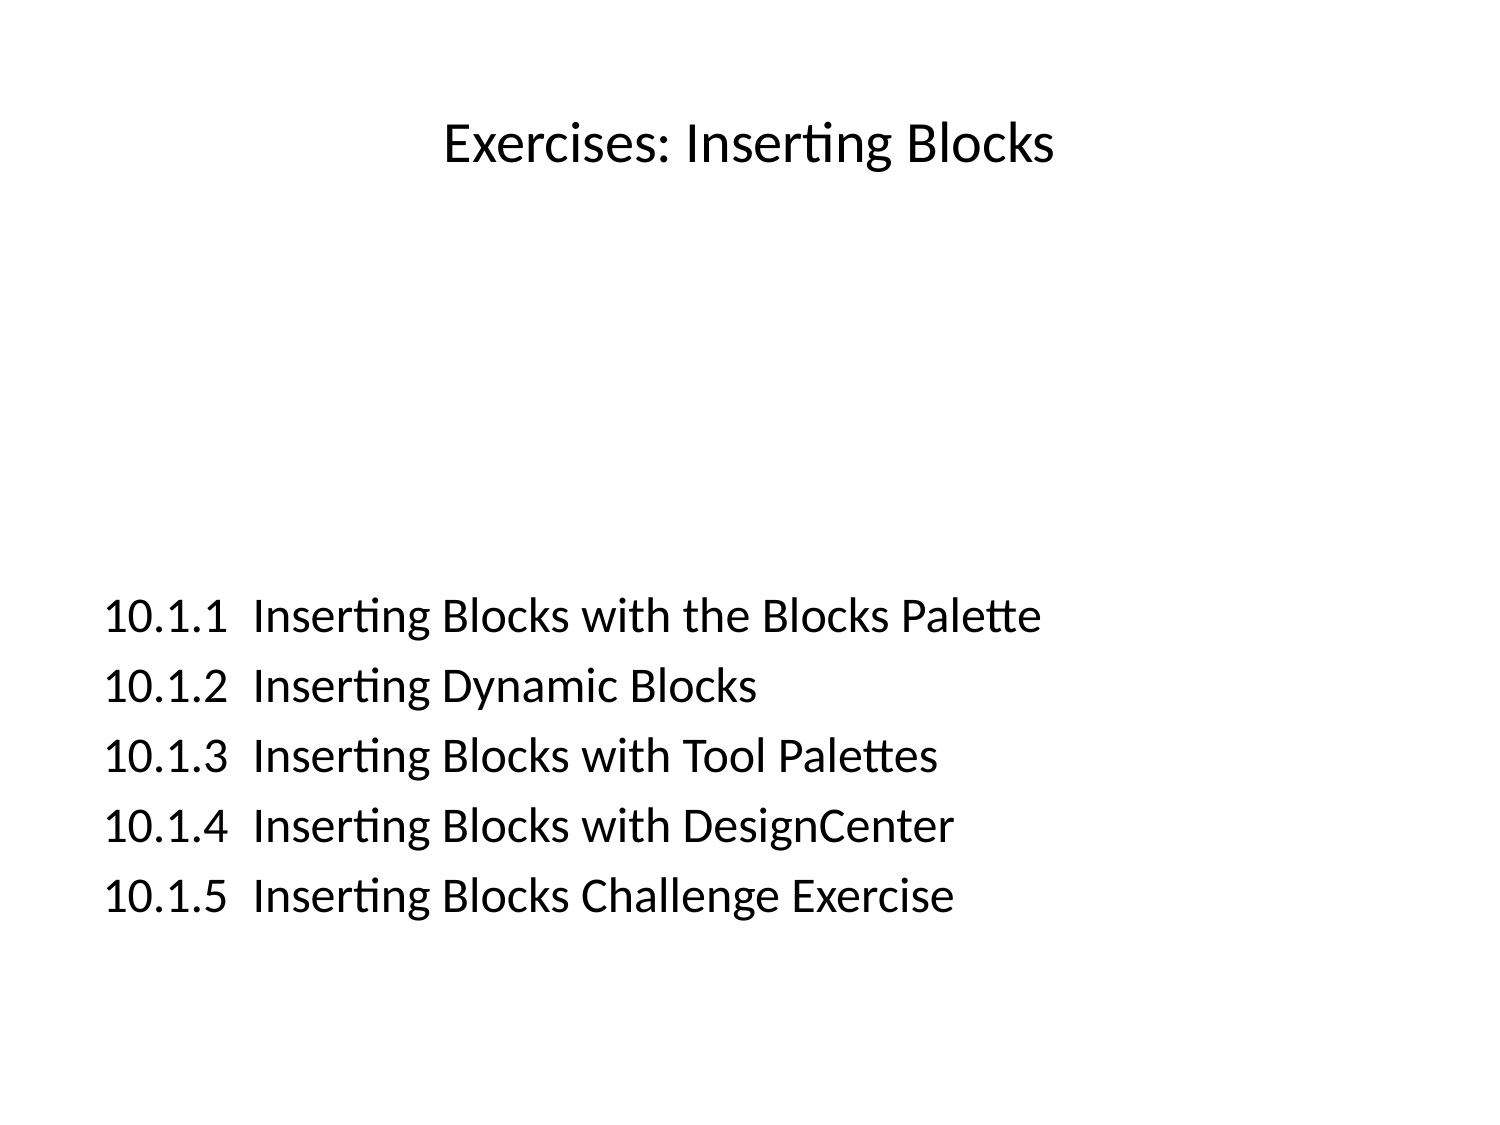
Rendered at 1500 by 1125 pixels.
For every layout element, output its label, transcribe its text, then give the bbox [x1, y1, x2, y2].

title Exercises: Inserting Blocks [75, 45, 1425, 233]
list 10.1.1 Inserting Blocks with the Blocks Palette 10.1.2 Inserting Dynamic Blocks 10.1.3 Inserting Blocks with Tool Palettes 10.1.4 Inserting Blocks with DesignCenter 10.1.5 Inserting Blocks Challenge Exercise [87, 575, 1363, 1025]
